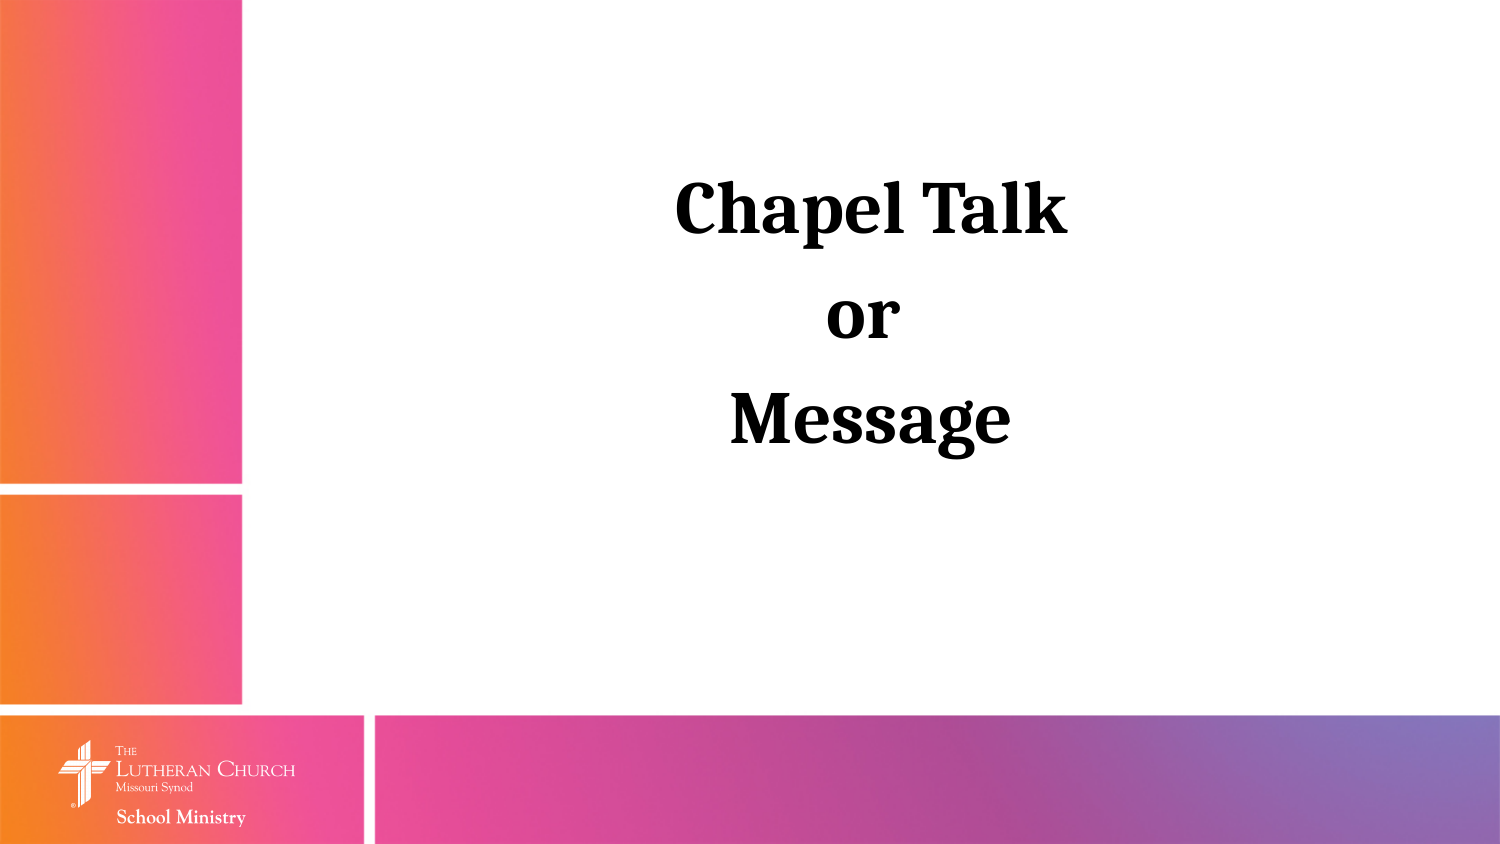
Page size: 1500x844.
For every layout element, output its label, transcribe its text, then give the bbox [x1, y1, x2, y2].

list Chapel Talk or Message [315, 150, 1429, 558]
picture [0, 0, 1500, 844]
